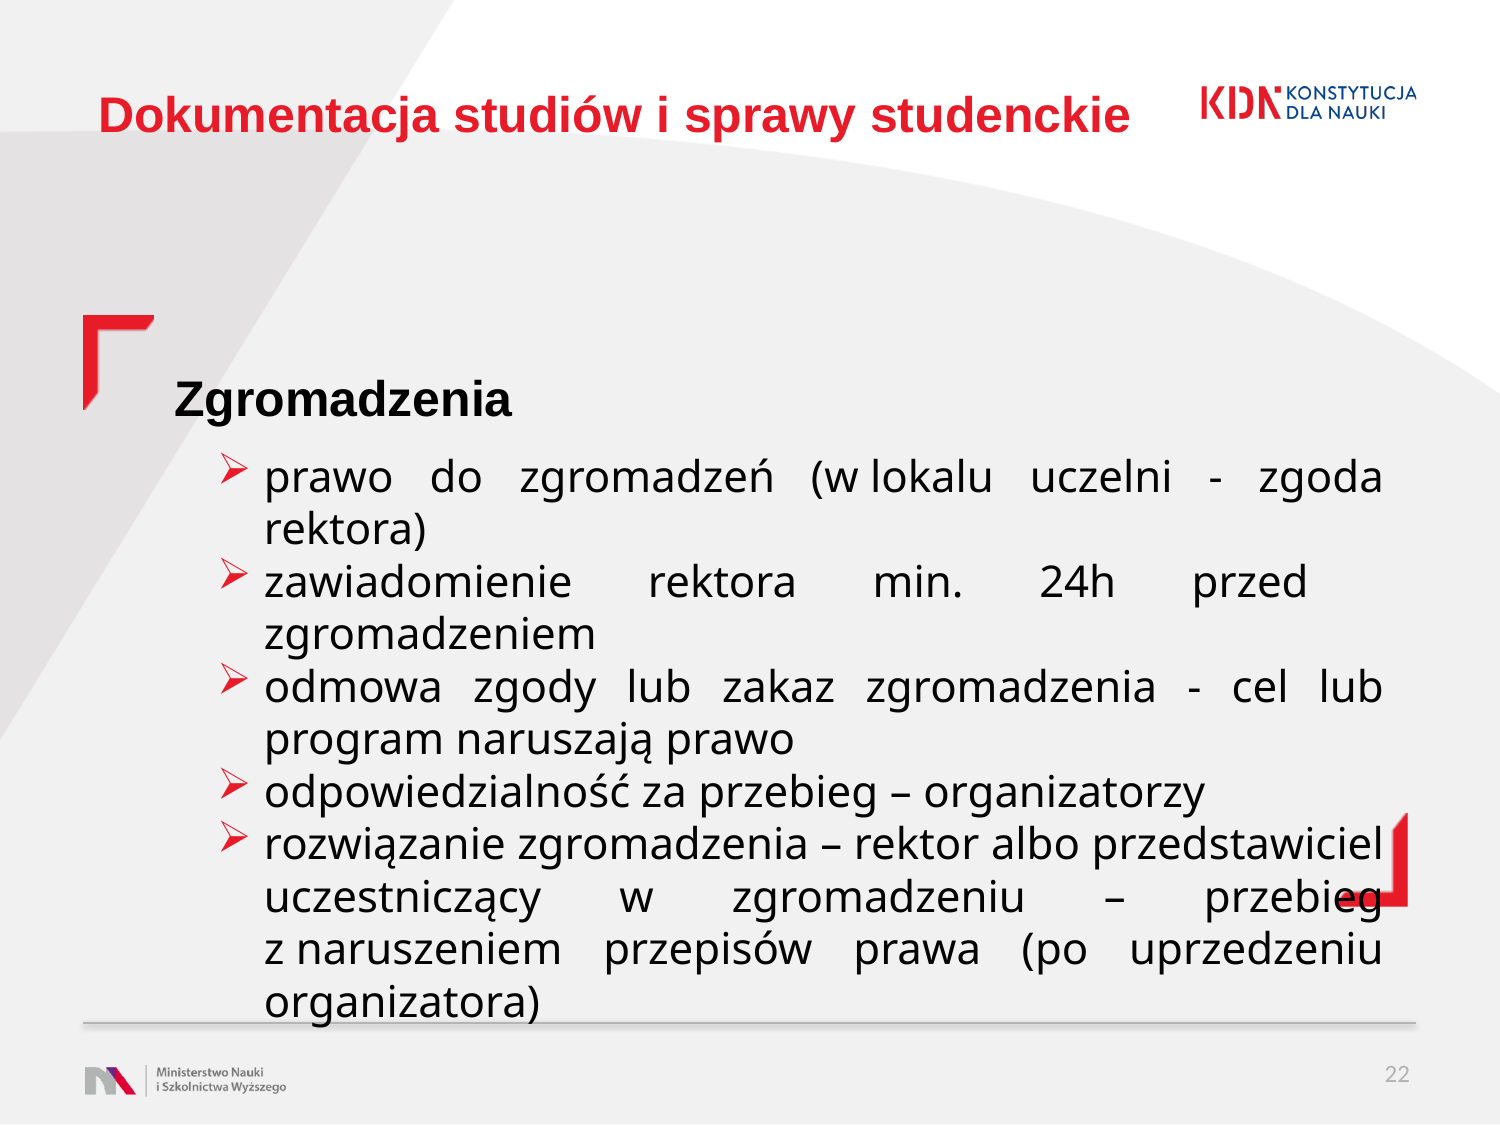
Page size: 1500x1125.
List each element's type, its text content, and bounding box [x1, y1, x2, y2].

text_box Zgromadzenia [159, 359, 1156, 435]
list prawo do zgromadzeń (w lokalu uczelni - zgoda rektora) zawiadomienie rektora min. 24h przed zgromadzeniem odmowa zgody lub zakaz zgromadzenia - cel lub program naruszają prawo odpowiedzialność za przebieg – organizatorzy rozwiązanie zgromadzenia – rektor albo przedstawiciel uczestniczący w zgromadzeniu – przebieg z naruszeniem przepisów prawa (po uprzedzeniu organizatora) [159, 440, 1400, 876]
title Dokumentacja studiów i sprawy studenckie [83, 74, 1170, 143]
slide_number 22 [1074, 1042, 1425, 1103]
picture [0, 0, 1500, 1125]
